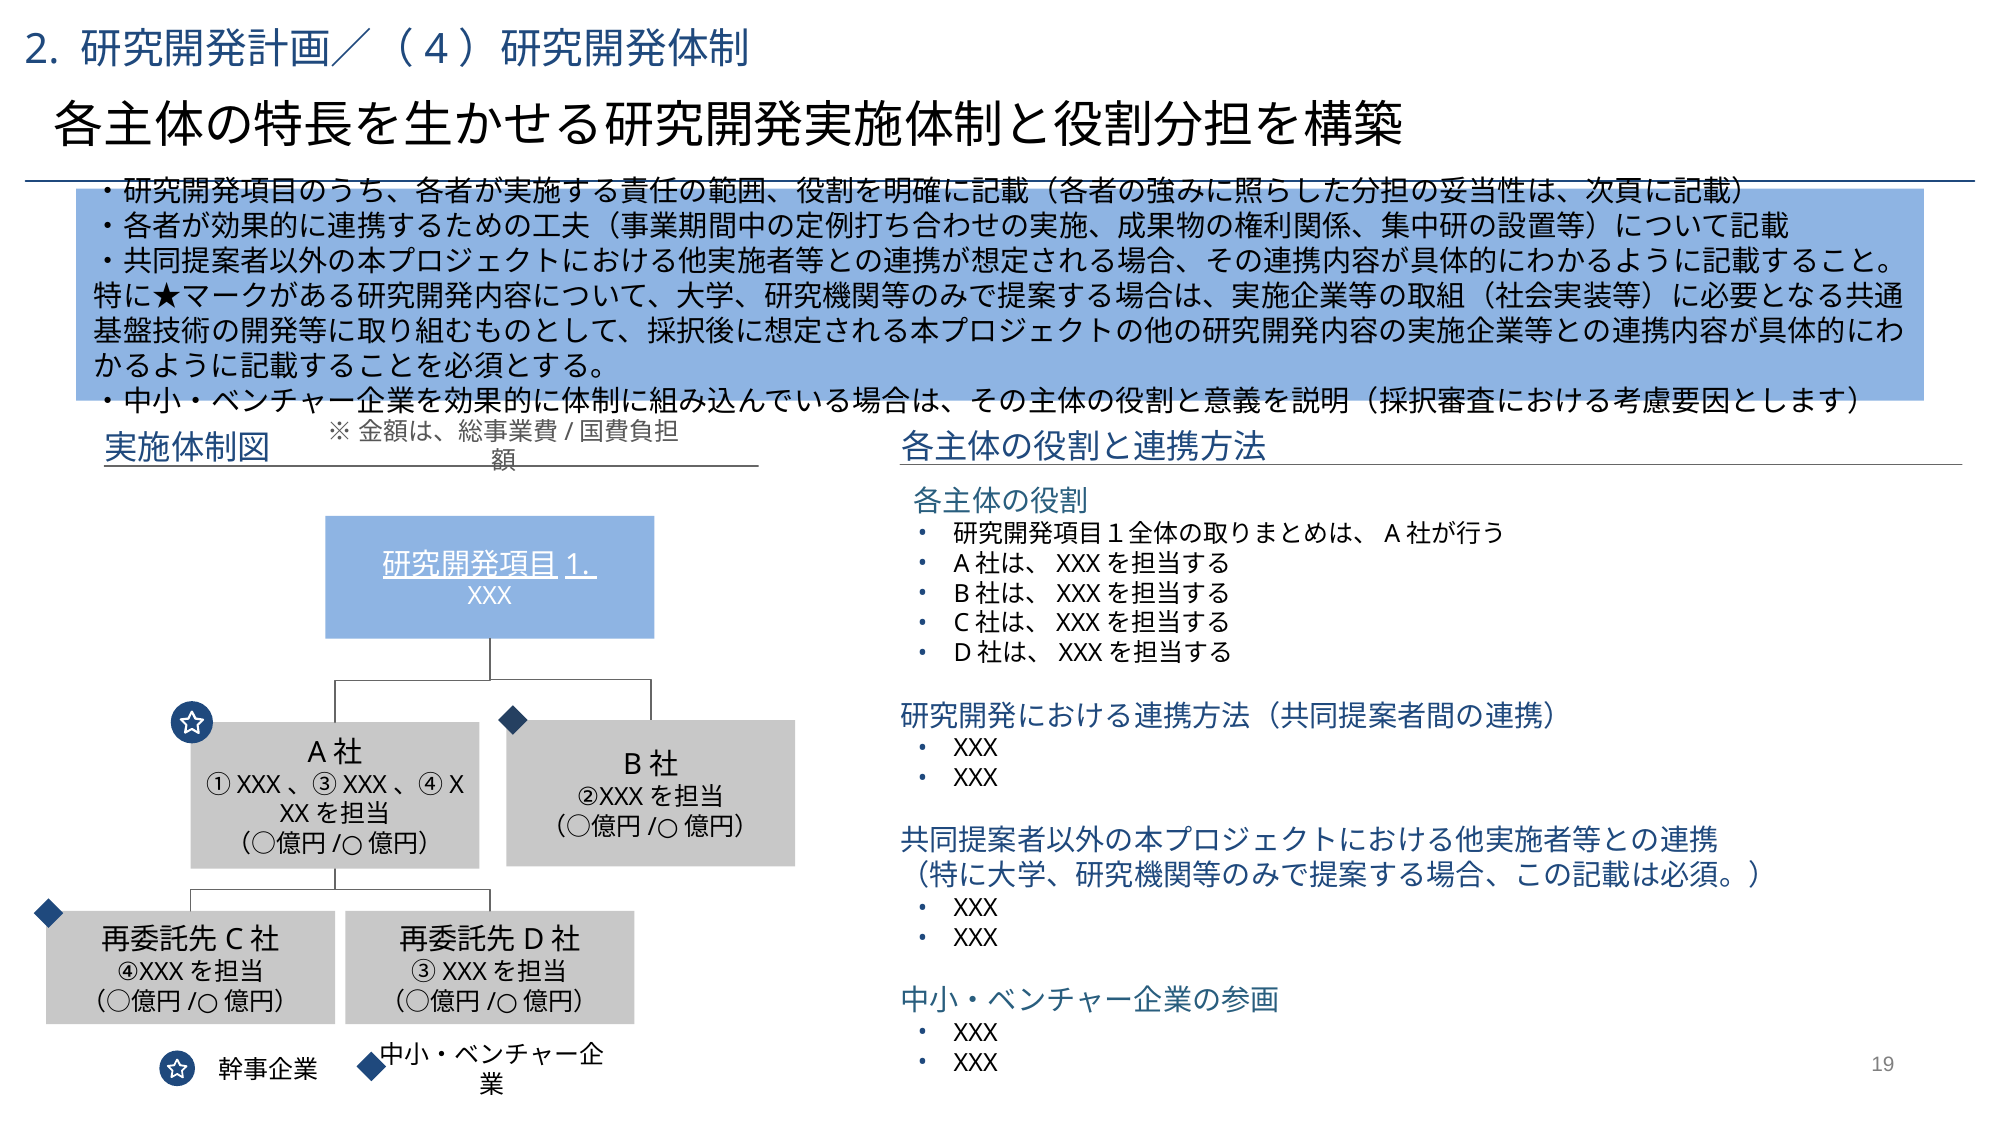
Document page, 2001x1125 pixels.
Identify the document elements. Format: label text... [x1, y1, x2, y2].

text_box 研究開発項目1. XXX [325, 515, 655, 640]
text_box 各主体の特長を生かせる研究開発実施体制と役割分担を構築 [53, 99, 1899, 154]
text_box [529, 598, 612, 761]
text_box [104, 418, 759, 467]
text_box 再委託先D社 ③XXXを担当 （○億円/○億円） [345, 910, 635, 1025]
text_box A社 ①XXX、③XXX、④XXXを担当 （○億円/○億円） [190, 721, 480, 870]
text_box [356, 1042, 624, 1095]
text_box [900, 410, 1962, 466]
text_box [370, 602, 455, 759]
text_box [391, 812, 434, 968]
text_box B社 ②XXXを担当 （○億円/○億円） [505, 719, 796, 867]
text_box ※金額は、総事業費/国費負担額 [299, 467, 708, 471]
text_box [33, 897, 64, 929]
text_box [159, 1050, 356, 1087]
text_box [497, 704, 529, 736]
text_box ・研究開発項目のうち、各者が実施する責任の範囲、役割を明確に記載（各者の強みに照らした分担の妥当性は、次頁に記載） ・各者が効果的に連携するための工夫（事業期間中の定例打ち合わせの実施、成果物の権利関係、集中研の設置等）について記載 ・共同提案者以外の本プロジェクトにおける他実施者等との連携が想定される場合、その連携内容が具体的にわかるように記載すること。特に★マークがある研究開発内容について、大学、研究機関等のみで提案する場合は、実施企業等の取組（社会実装等）に必要となる共通基盤技術の開発等に取り組むものとして、採択後に想定される本プロジェクトの他の研究開発内容の実施企業等との連携内容が具体的にわかるように記載することを必須とする。 ・中小・ベンチャー企業を効果的に体制に組み込んでいる場合は、その主体の役割と意義を説明（採択審査における考慮要因とします） [76, 188, 1924, 401]
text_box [241, 817, 285, 963]
text_box 再委託先C社 ④XXXを担当 （○億円/○億円） [45, 910, 336, 1025]
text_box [170, 700, 214, 744]
text_box 2. 研究開発計画／（4）研究開発体制 [24, 28, 1818, 74]
text_box 各主体の役割 研究開発項目１全体の取りまとめは、A社が行う A社は、XXXを担当する B社は、XXXを担当する C社は、XXXを担当する D社は、XXXを担当する 研究開発における連携方法（共同提案者間の連携） XXX XXX 共同提案者以外の本プロジェクトにおける他実施者等との連携 （特に大学、研究機関等のみで提案する場合、この記載は必須。） XXX XXX 中小・ベンチャー企業の参画 XXX XXX [900, 482, 1962, 1112]
